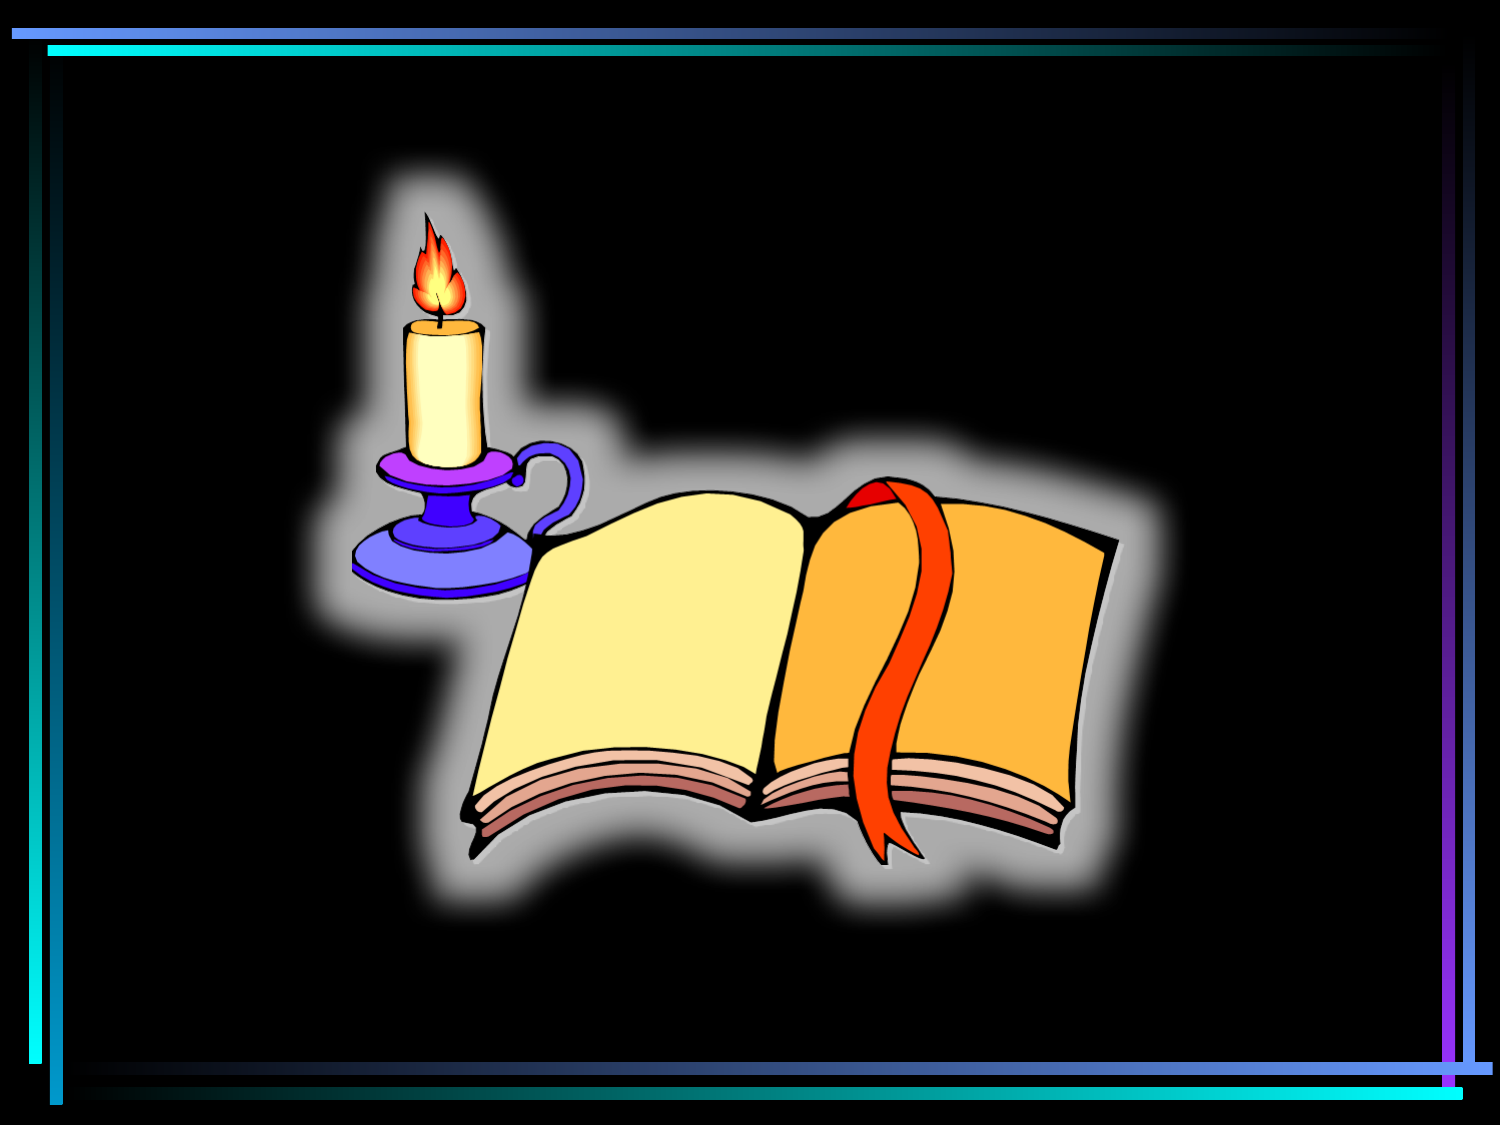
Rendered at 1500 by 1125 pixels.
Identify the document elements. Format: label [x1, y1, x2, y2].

picture [352, 197, 1132, 865]
